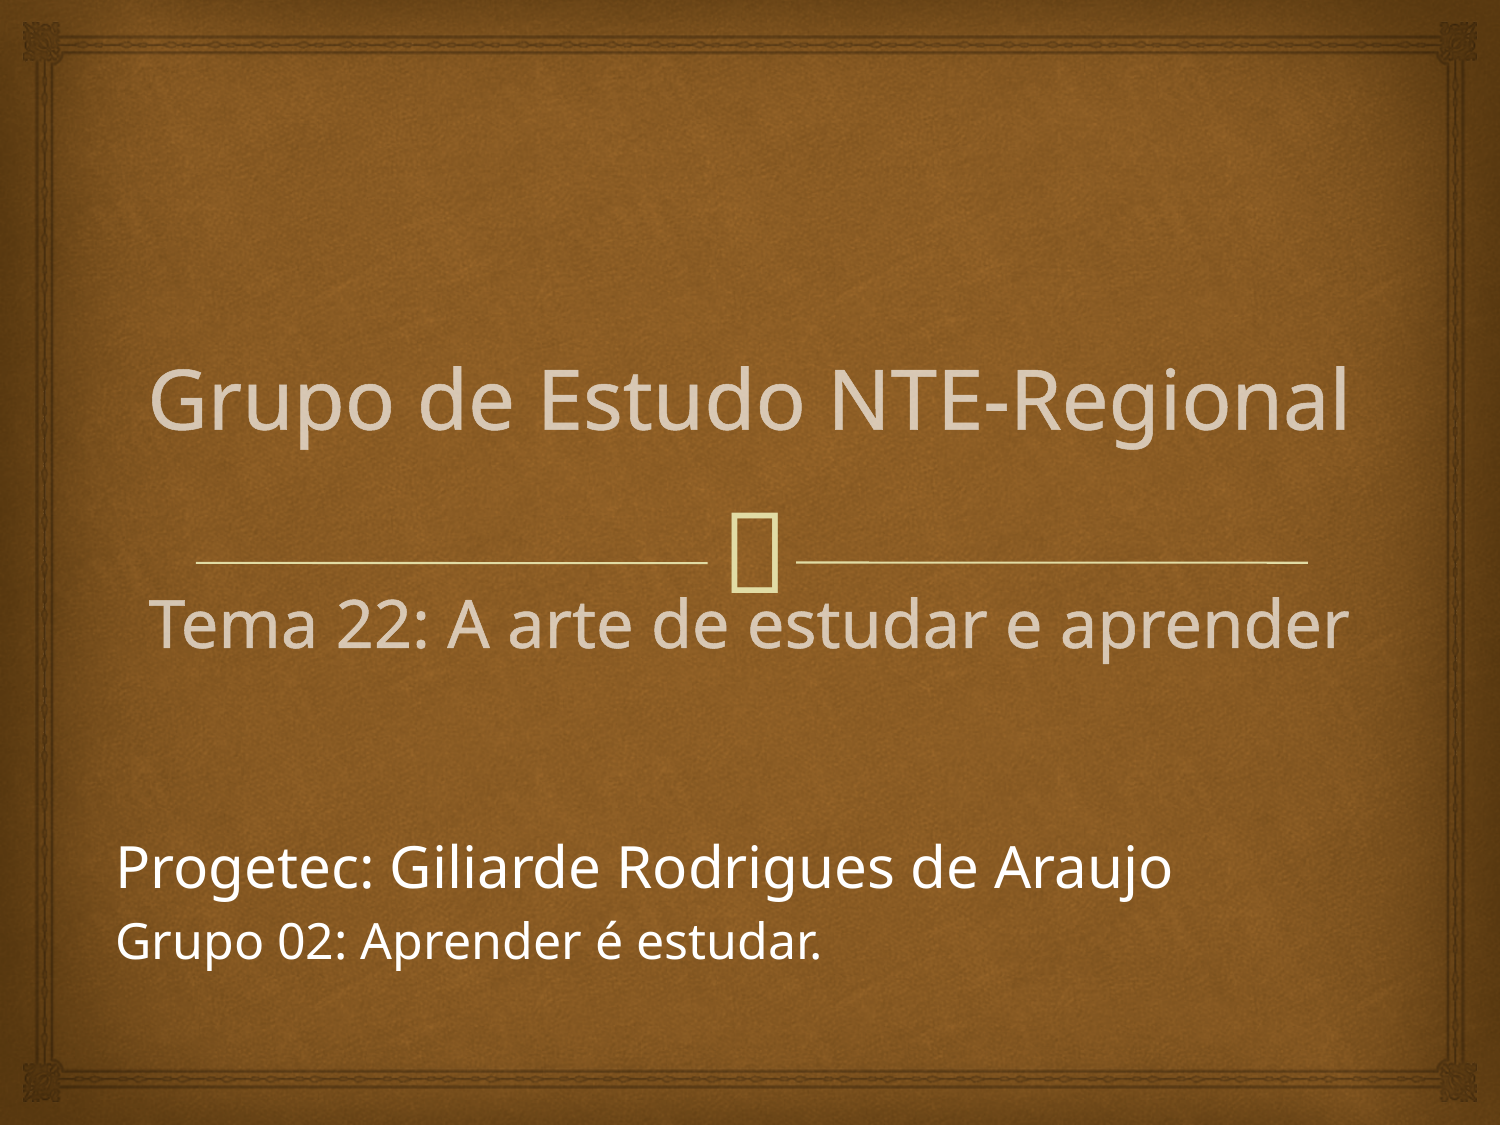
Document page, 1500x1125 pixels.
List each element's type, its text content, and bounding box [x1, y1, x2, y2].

subtitle Progetec: Giliarde Rodrigues de Araujo Grupo 02: Aprender é estudar. [100, 822, 1388, 1024]
title Grupo de Estudo NTE-Regional Tema 22: A arte de estudar e aprender [112, 90, 1388, 669]
picture [0, 0, 1500, 1125]
